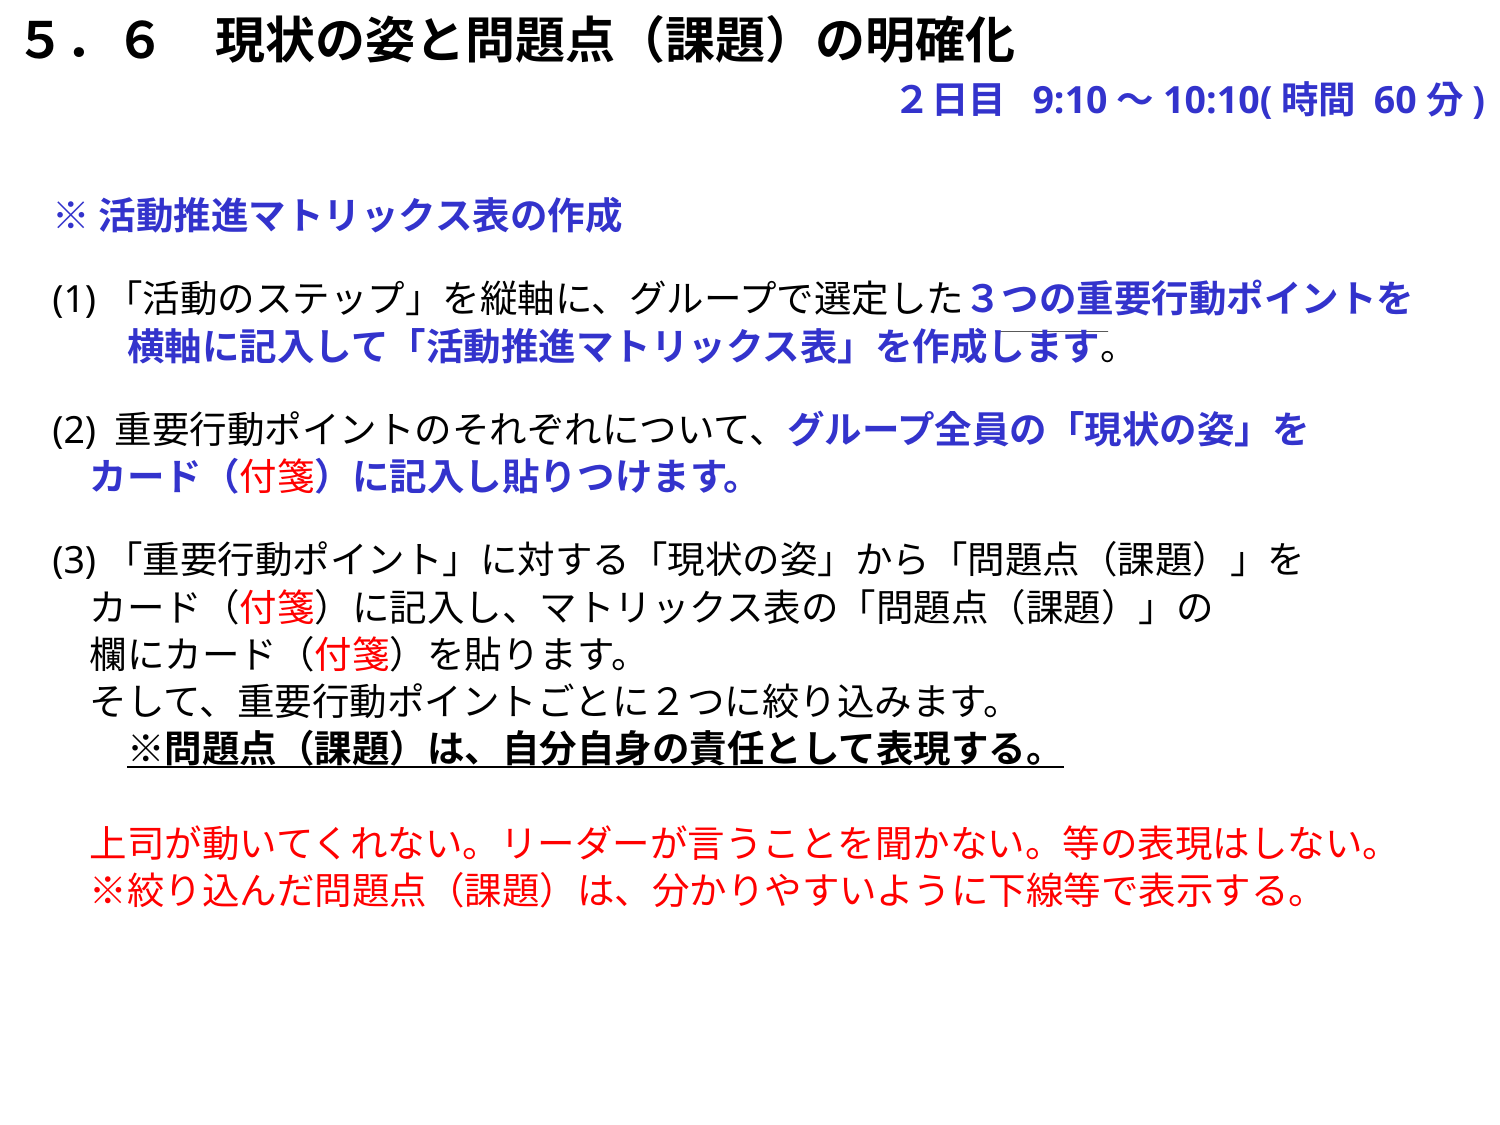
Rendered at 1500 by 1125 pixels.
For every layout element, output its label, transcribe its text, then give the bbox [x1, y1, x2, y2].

text_box ２日目 9:10～10:10(時間 60分) [0, 68, 1500, 129]
text_box ※活動推進マトリックス表の作成 (1)「活動のステップ」を縦軸に、グループで選定した３つの重要行動ポイントを 横軸に記入して「活動推進マトリックス表」を作成します。 (2) 重要行動ポイントのそれぞれについて、グループ全員の「現状の姿」を カード（付箋）に記入し貼りつけます。 (3)「重要行動ポイント」に対する「現状の姿」から「問題点（課題）」を カード（付箋）に記入し、マトリックス表の「問題点（課題）」の 欄にカード（付箋）を貼ります。 そして、重要行動ポイントごとに２つに絞り込みます。 ※問題点（課題）は、自分自身の責任として表現する。 上司が動いてくれない。リーダーが言うことを聞かない。等の表現はしない。 ※絞り込んだ問題点（課題）は、分かりやすいように下線等で表示する。 [37, 137, 1463, 920]
text_box ５．６ 現状の姿と問題点（課題）の明確化 [0, 1, 1341, 68]
